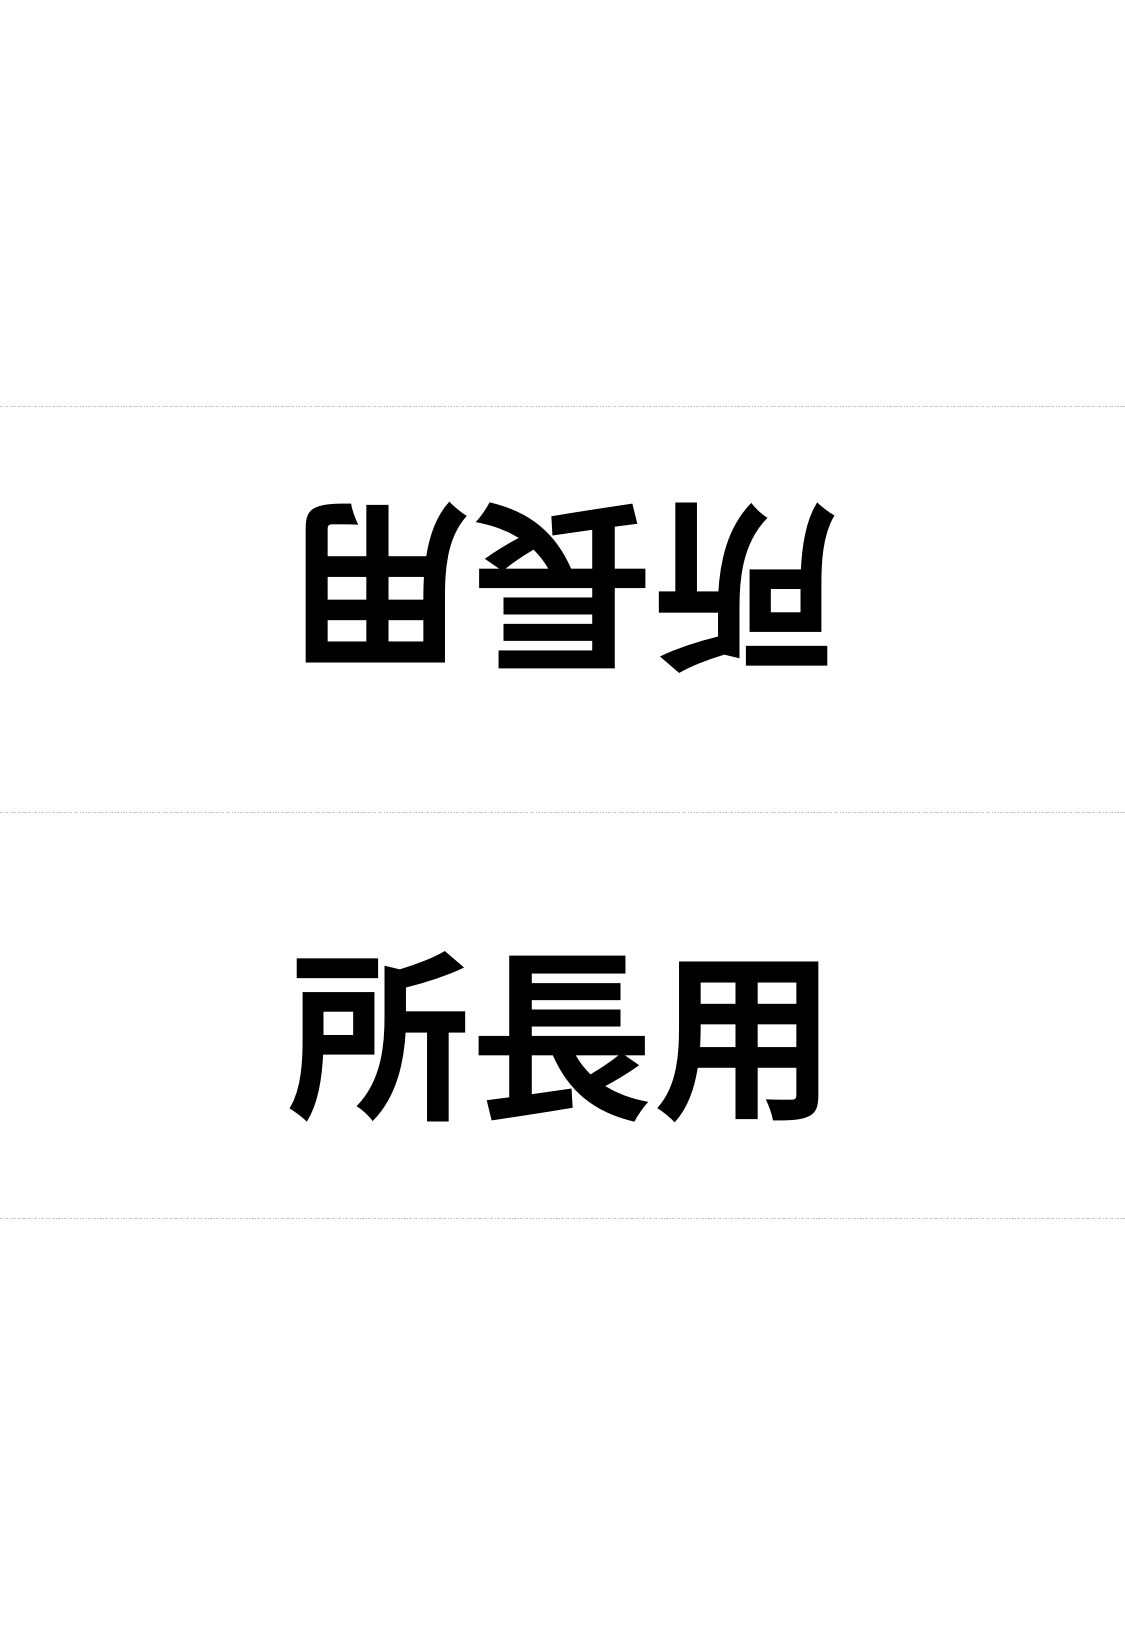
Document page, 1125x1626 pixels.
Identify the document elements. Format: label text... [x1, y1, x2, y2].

text_box 所長用 [272, 475, 853, 711]
text_box 所長用 [272, 914, 853, 1150]
